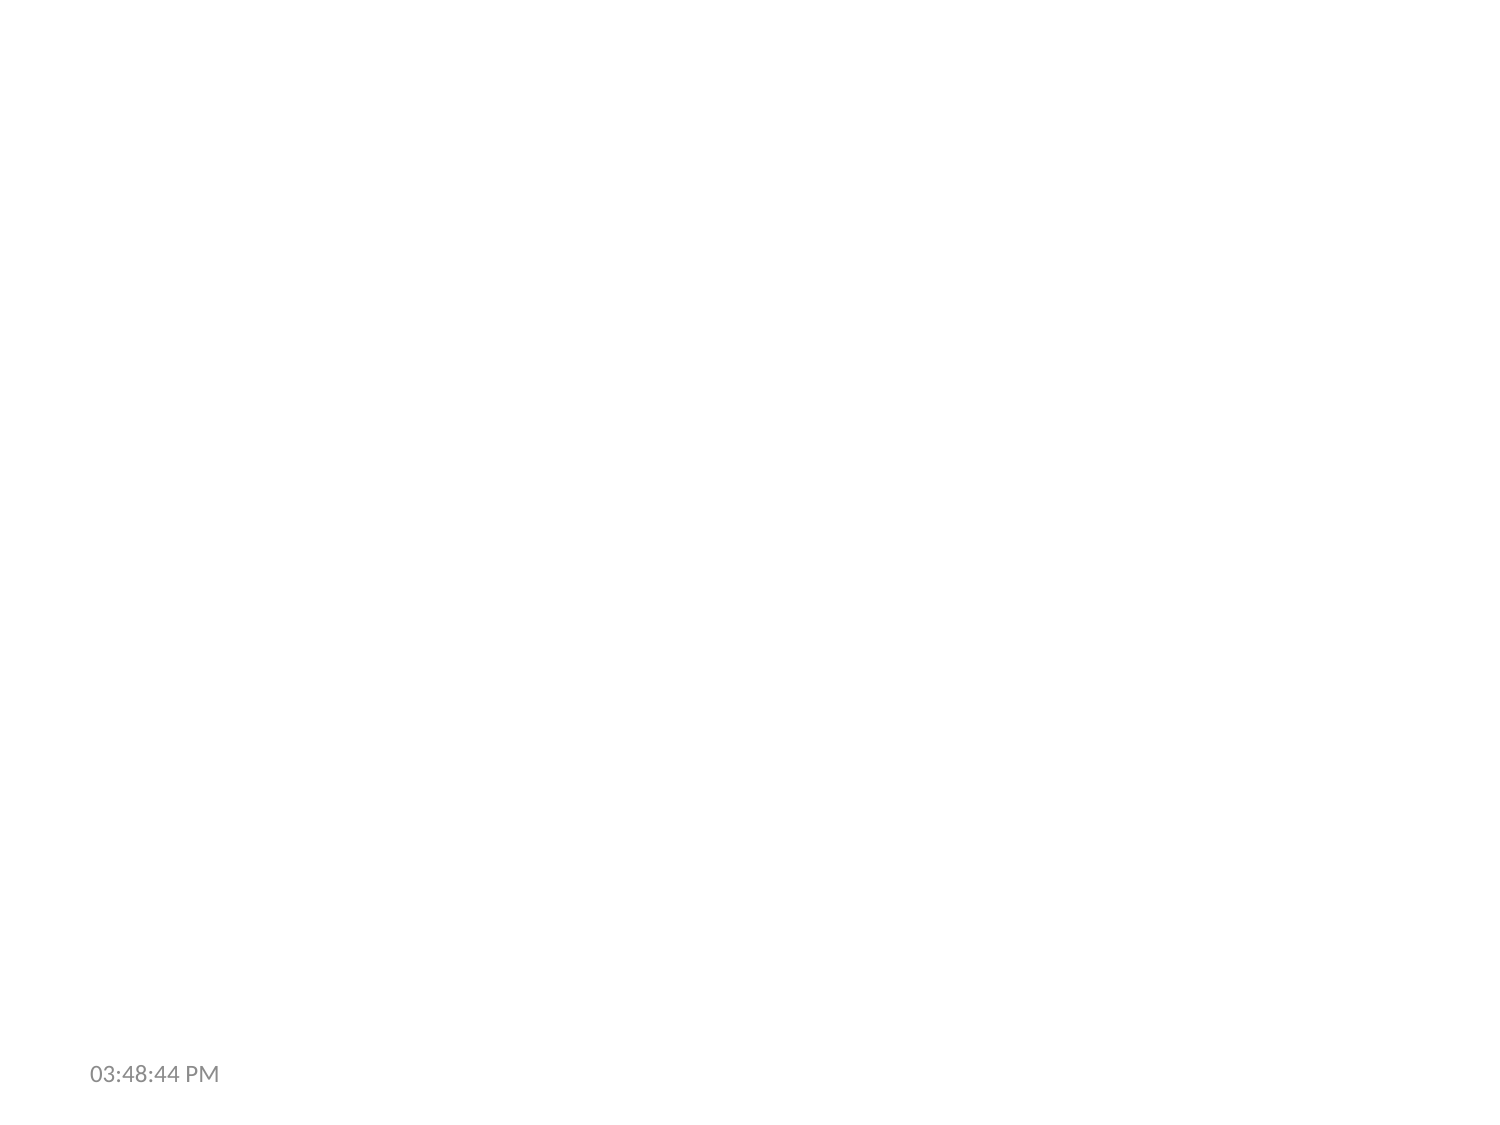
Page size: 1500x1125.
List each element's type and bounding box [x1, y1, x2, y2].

slide_number [75, 1042, 425, 1103]
